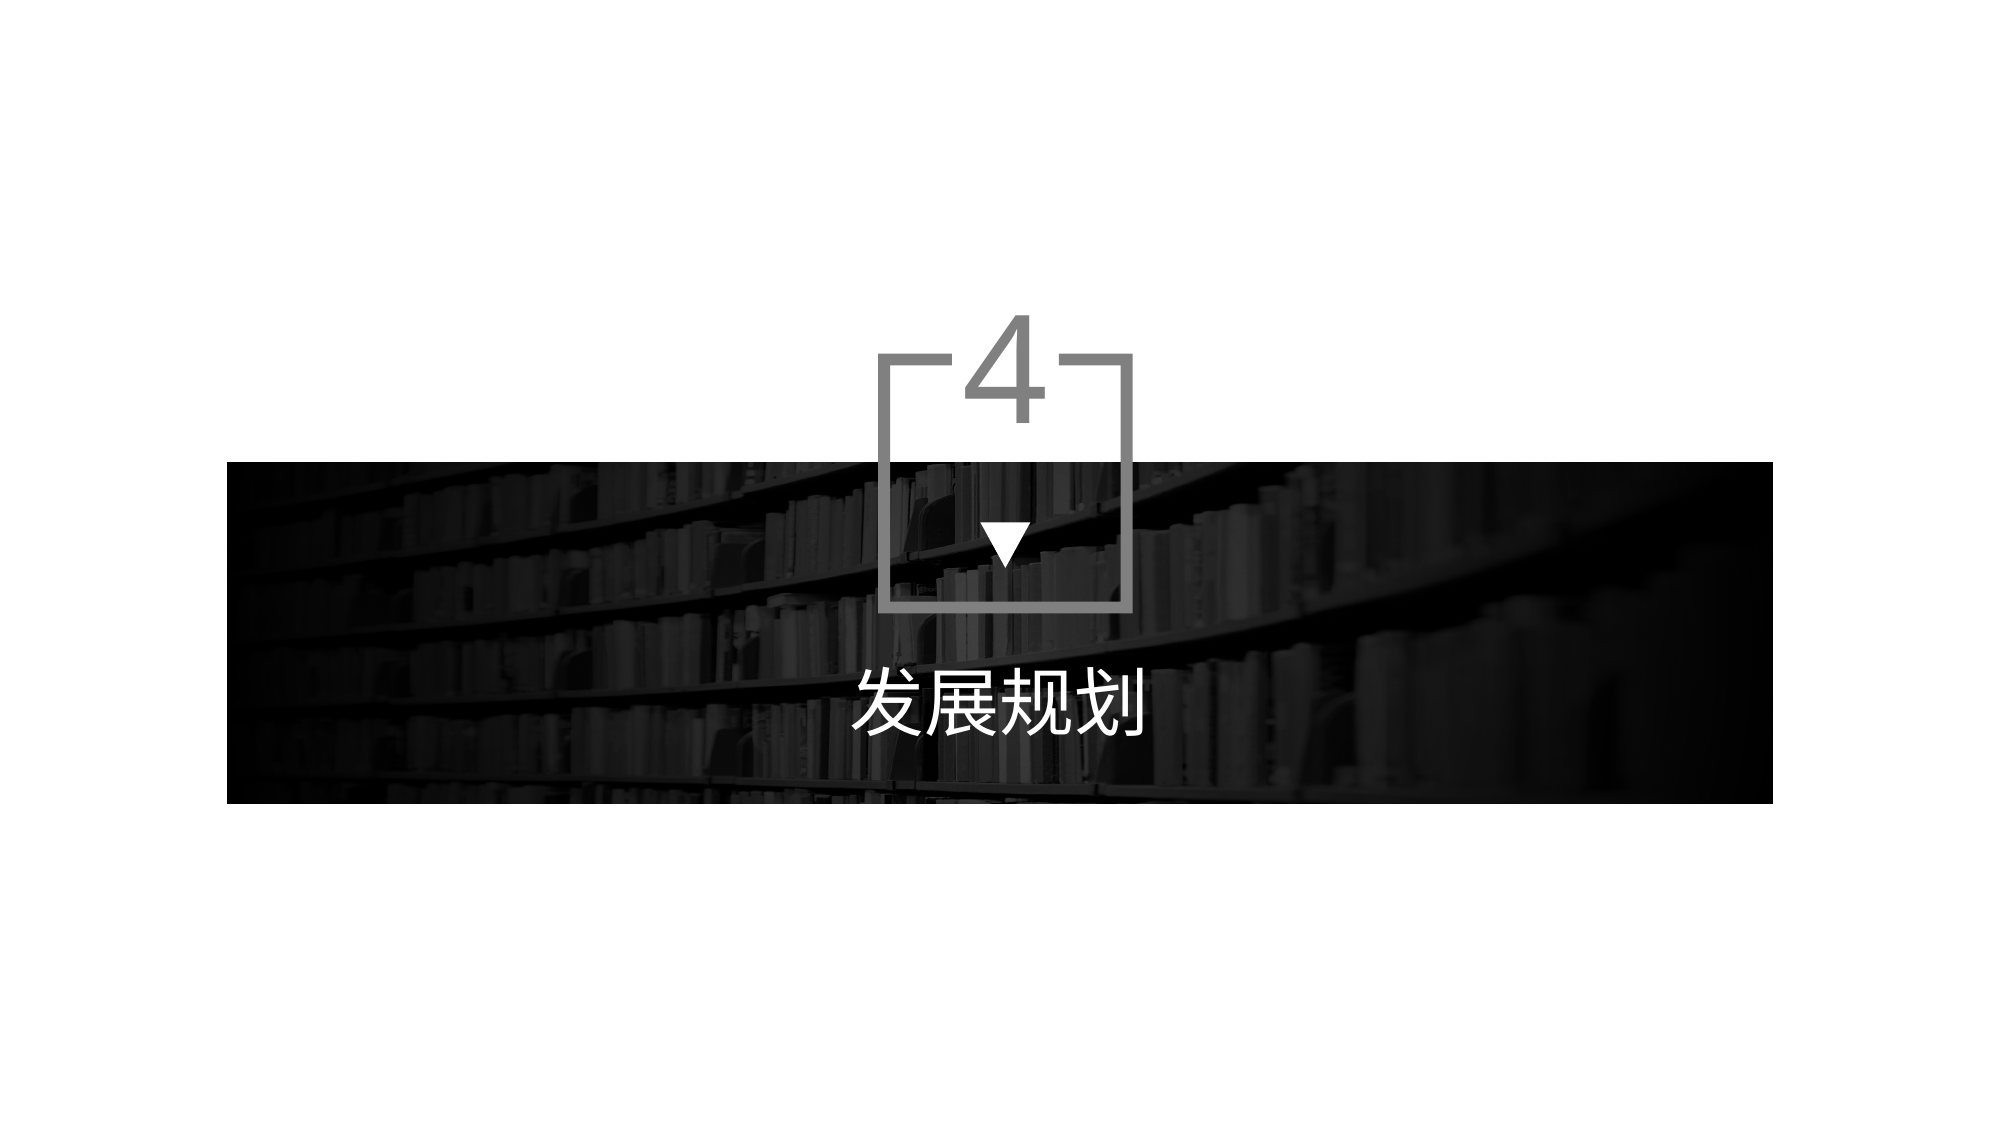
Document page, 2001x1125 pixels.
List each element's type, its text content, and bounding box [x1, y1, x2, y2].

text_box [227, 462, 1773, 804]
text_box [1058, 352, 1134, 462]
text_box [877, 352, 948, 462]
text_box 4 [948, 265, 1056, 461]
